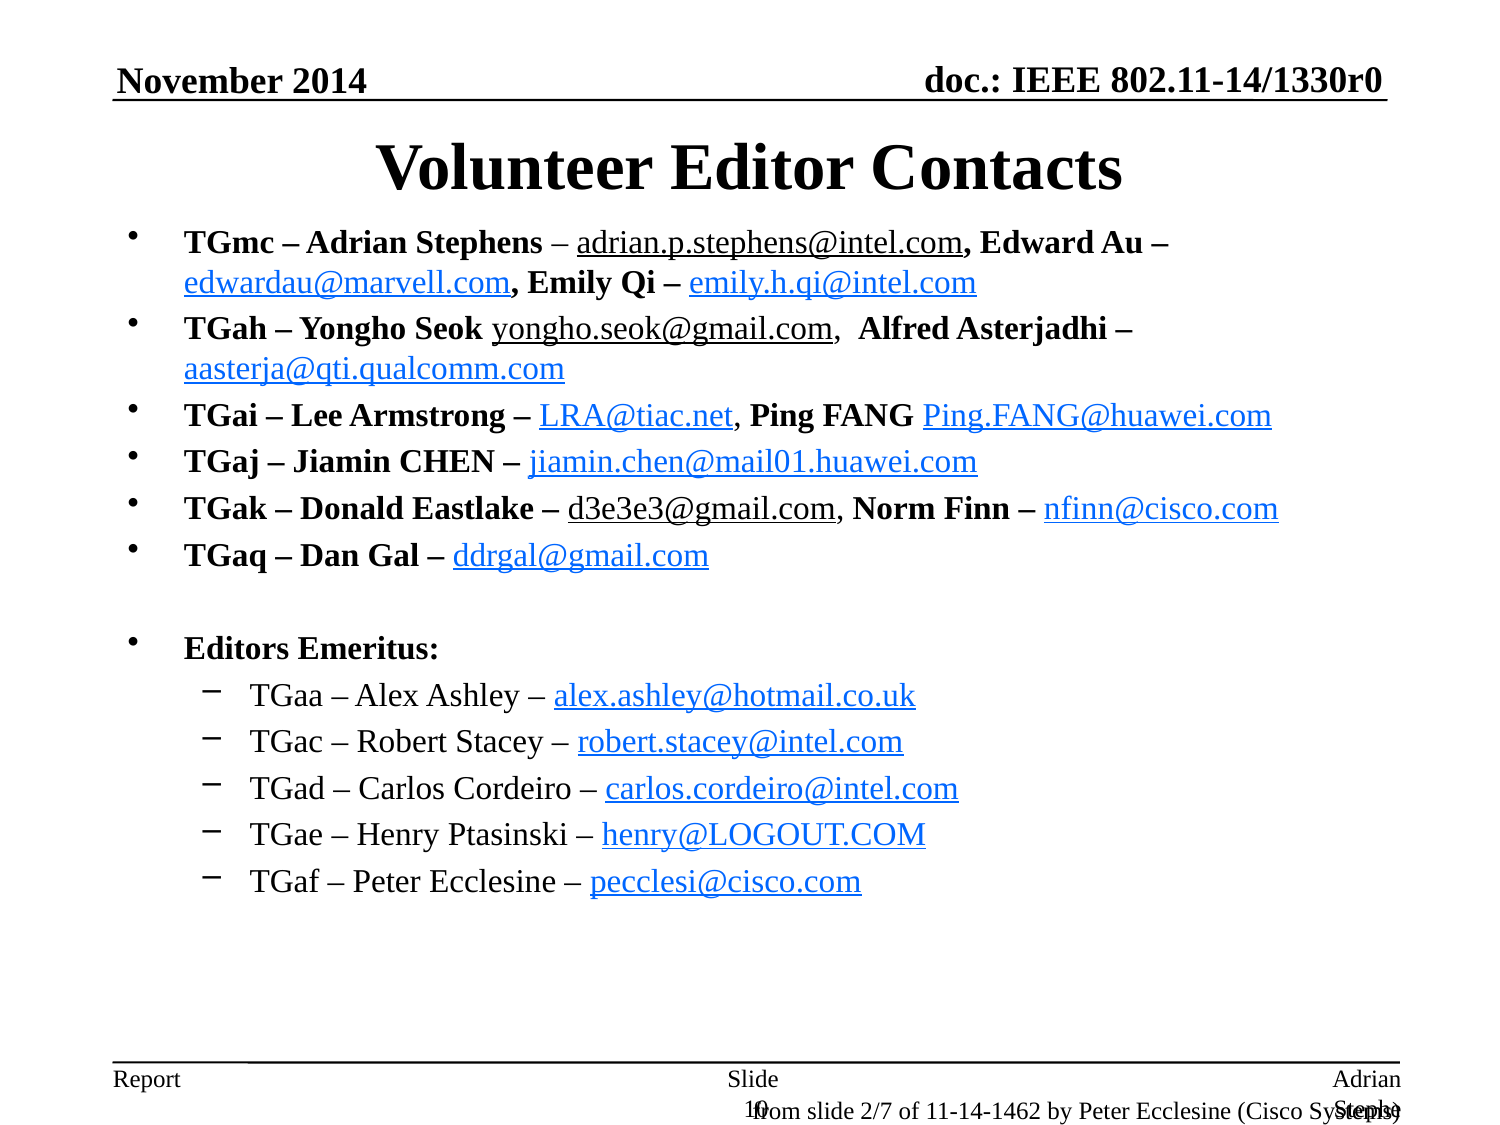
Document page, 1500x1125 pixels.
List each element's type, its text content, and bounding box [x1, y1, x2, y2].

list TGmc – Adrian Stephens – adrian.p.stephens@intel.com, Edward Au – edwardau@marvell.com, Emily Qi – emily.h.qi@intel.com TGah – Yongho Seok yongho.seok@gmail.com, Alfred Asterjadhi – aasterja@qti.qualcomm.com TGai – Lee Armstrong – LRA@tiac.net, Ping FANG Ping.FANG@huawei.com TGaj – Jiamin CHEN – jiamin.chen@mail01.huawei.com TGak – Donald Eastlake – d3e3e3@gmail.com, Norm Finn – nfinn@cisco.com TGaq – Dan Gal – ddrgal@gmail.com Editors Emeritus: TGaa – Alex Ashley – alex.ashley@hotmail.co.uk TGac – Robert Stacey – robert.stacey@intel.com TGad – Carlos Cordeiro – carlos.cordeiro@intel.com TGae – Henry Ptasinski – henry@LOGOUT.COM TGaf – Peter Ecclesine – pecclesi@cisco.com [112, 212, 1388, 1063]
slide_number Slide 10 [720, 1063, 792, 1087]
text_box November 2014 [116, 56, 368, 102]
footer Adrian Stephens, Intel Corporation [1324, 1061, 1402, 1087]
title Volunteer Editor Contacts [112, 75, 1388, 212]
text_box from slide 2/7 of 11-14-1462 by Peter Ecclesine (Cisco Systems) [343, 1087, 1417, 1125]
